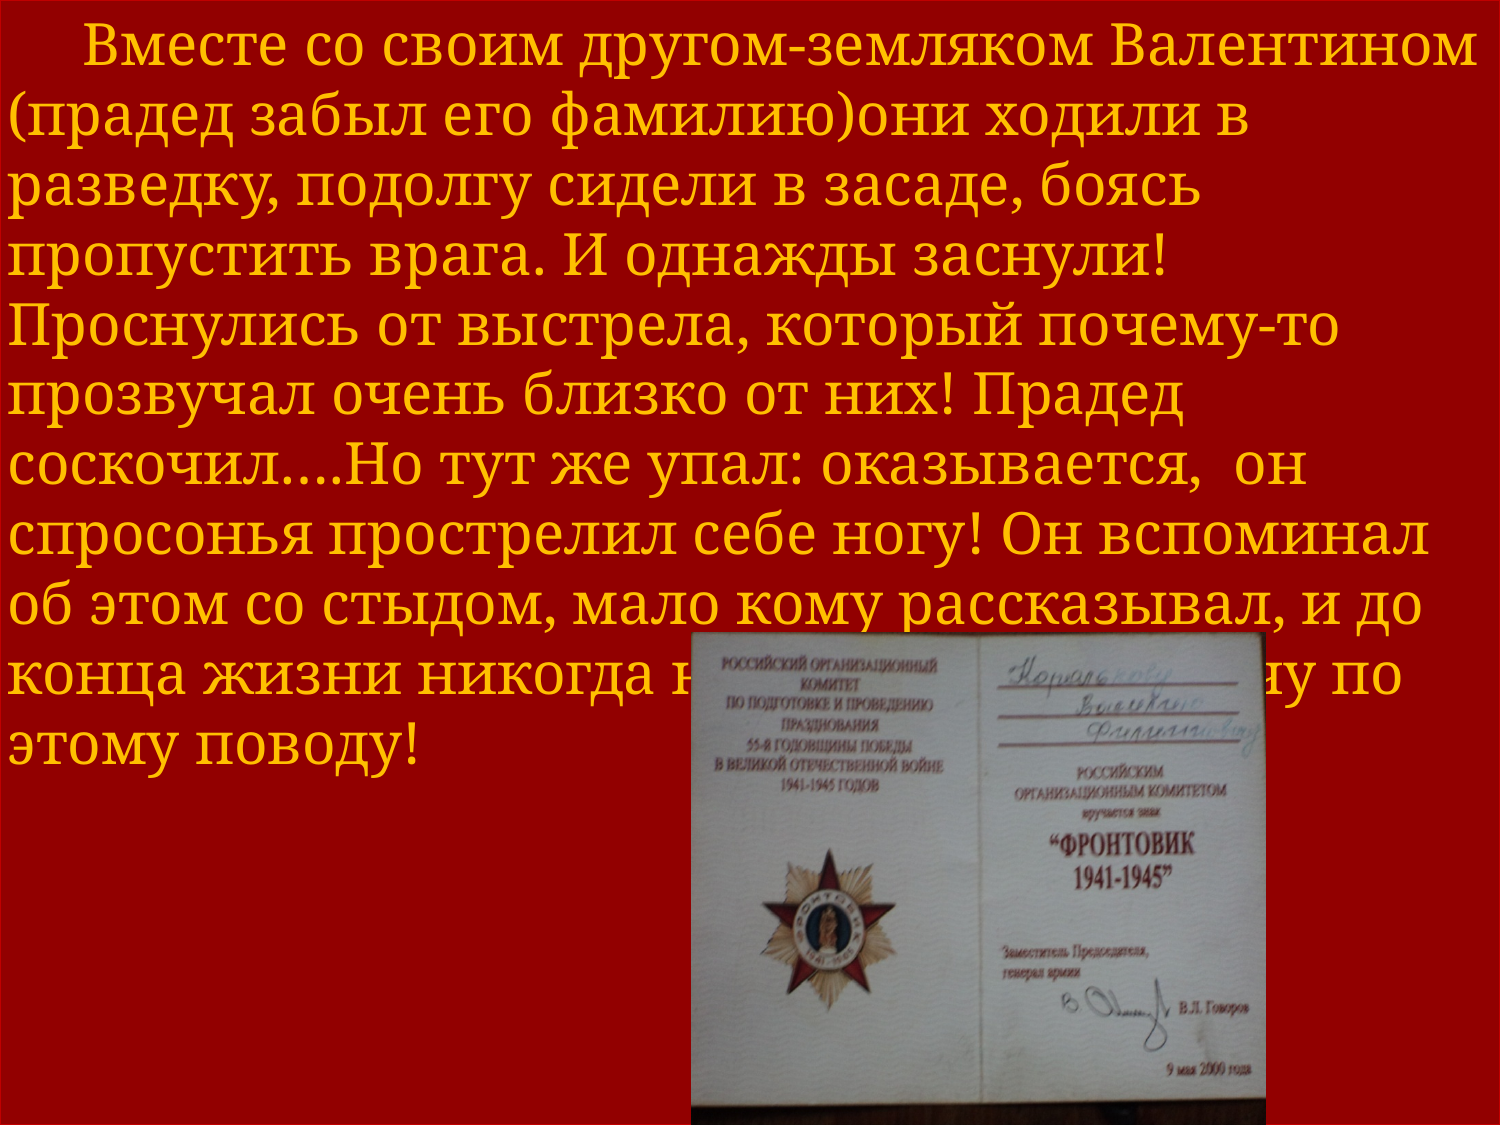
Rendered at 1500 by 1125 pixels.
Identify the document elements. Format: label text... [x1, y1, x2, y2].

list Вместе со своим другом-земляком Валентином (прадед забыл его фамилию)они ходили в разведку, подолгу сидели в засаде, боясь пропустить врага. И однажды заснули! Проснулись от выстрела, который почему-то прозвучал очень близко от них! Прадед соскочил….Но тут же упал: оказывается, он спросонья прострелил себе ногу! Он вспоминал об этом со стыдом, мало кому рассказывал, и до конца жизни никогда не обращался к врачу по этому поводу! [0, 0, 1500, 1125]
picture [691, 632, 1266, 1125]
